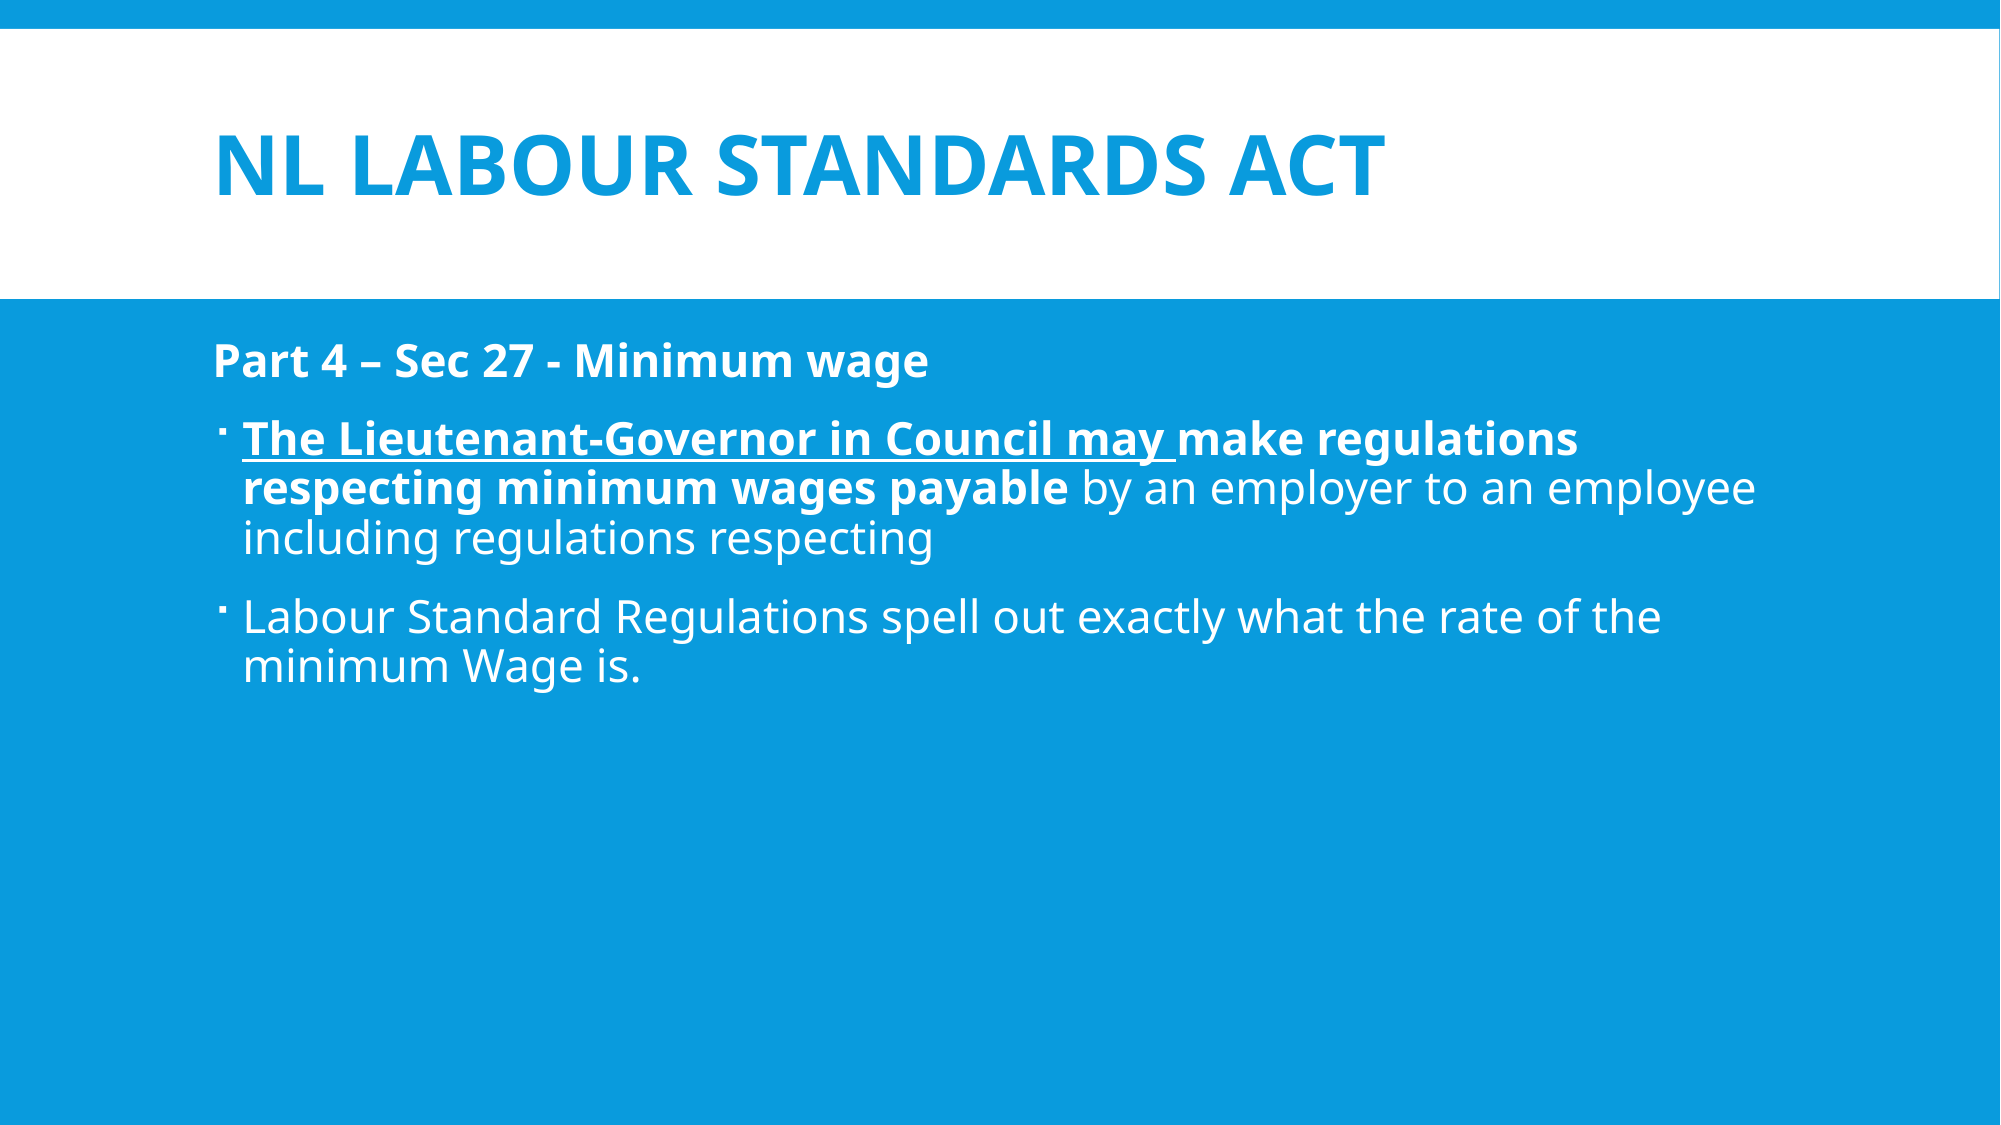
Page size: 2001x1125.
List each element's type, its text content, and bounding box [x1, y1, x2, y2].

list Part 4 – Sec 27 - Minimum wage The Lieutenant-Governor in Council may make regulations respecting minimum wages payable by an employer to an employee including regulations respecting Labour Standard Regulations spell out exactly what the rate of the minimum Wage is. [197, 329, 1803, 1020]
title NL Labour Standards Act [197, 46, 1803, 295]
